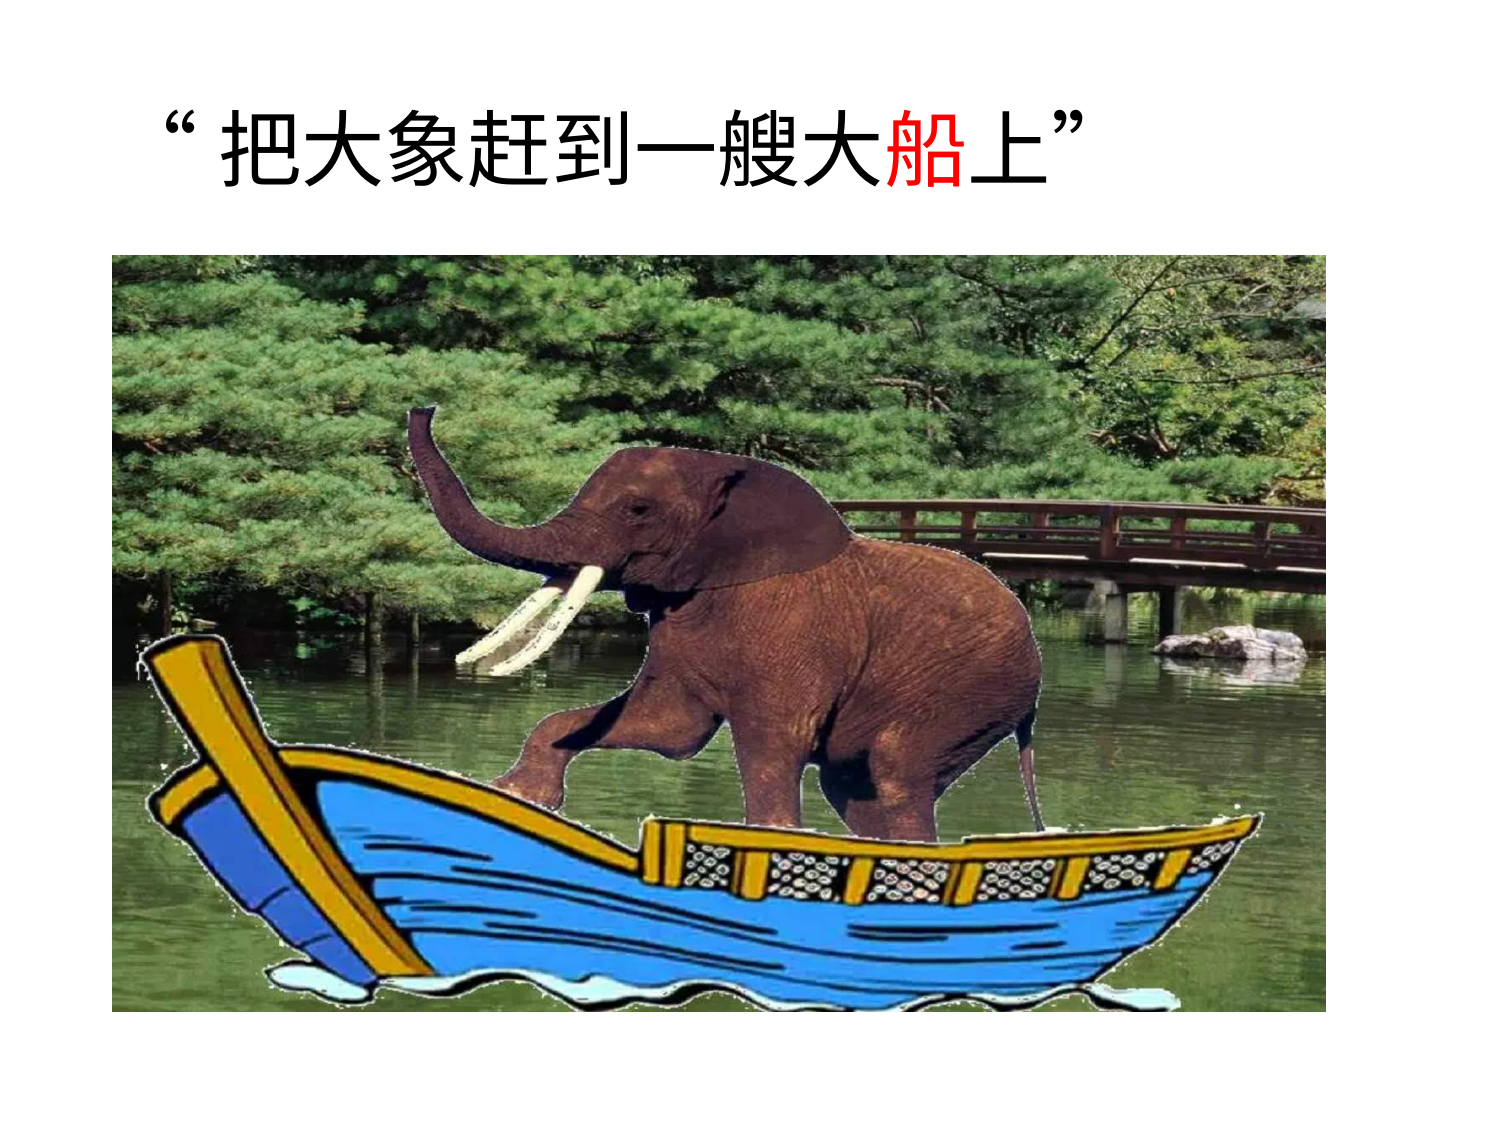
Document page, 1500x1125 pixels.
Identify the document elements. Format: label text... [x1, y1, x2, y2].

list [111, 255, 1326, 1012]
text_box “把大象赶到一艘大船上” [100, 90, 1500, 205]
